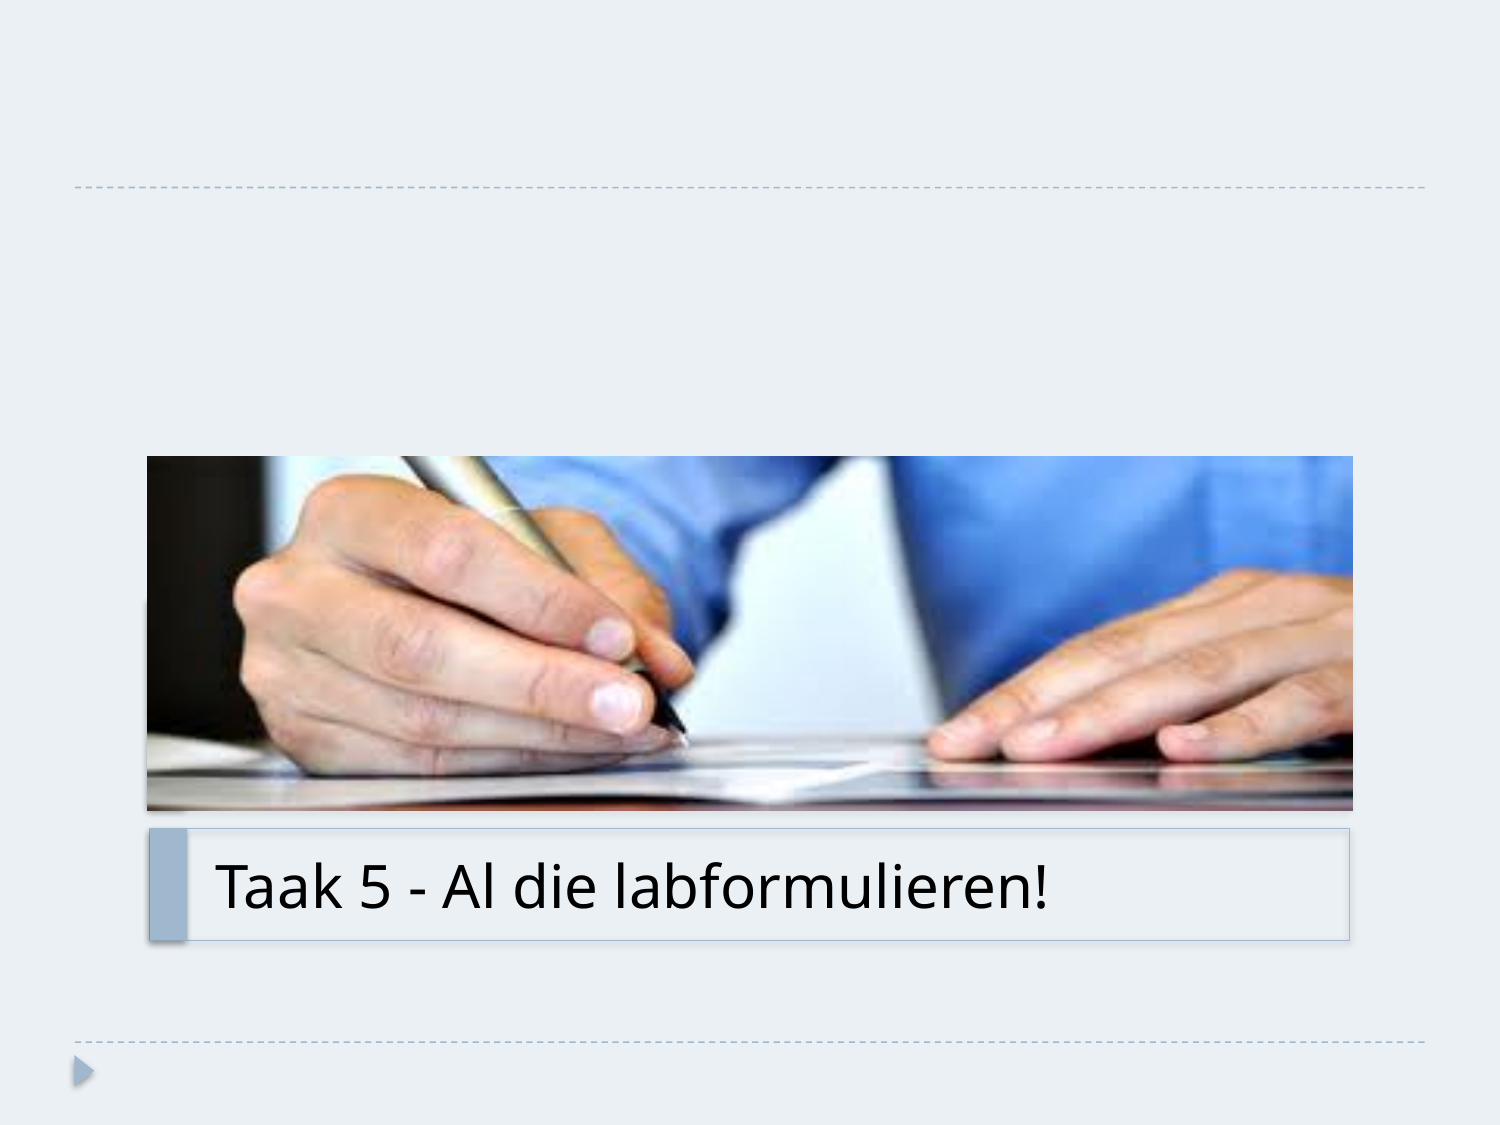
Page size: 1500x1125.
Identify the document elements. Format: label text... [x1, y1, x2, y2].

subtitle Taak 5 - Al die labformulieren! [199, 840, 1326, 929]
picture [147, 455, 1353, 811]
